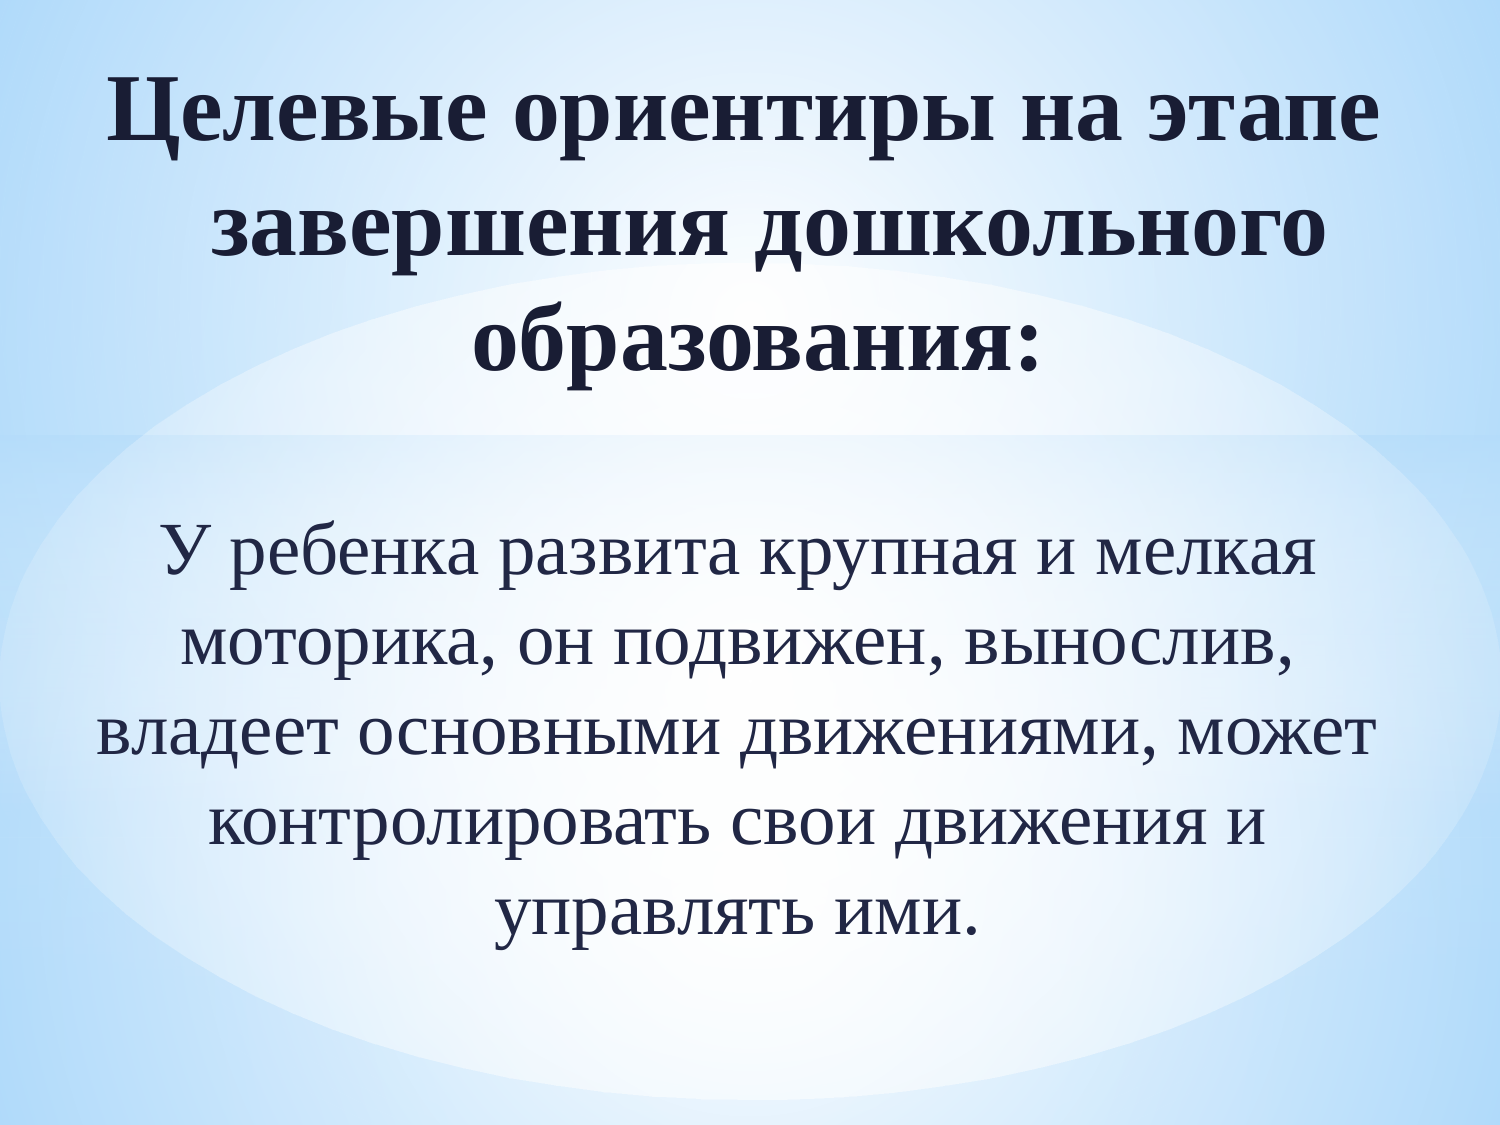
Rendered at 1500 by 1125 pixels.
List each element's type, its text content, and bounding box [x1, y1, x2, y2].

title Целевые ориентиры на этапе завершения дошкольного образования: [29, 42, 1459, 398]
list У ребенка развита крупная и мелкая моторика, он подвижен, вынослив, владеет основными движениями, может контролировать свои движения и управлять ими. [53, 491, 1424, 1071]
